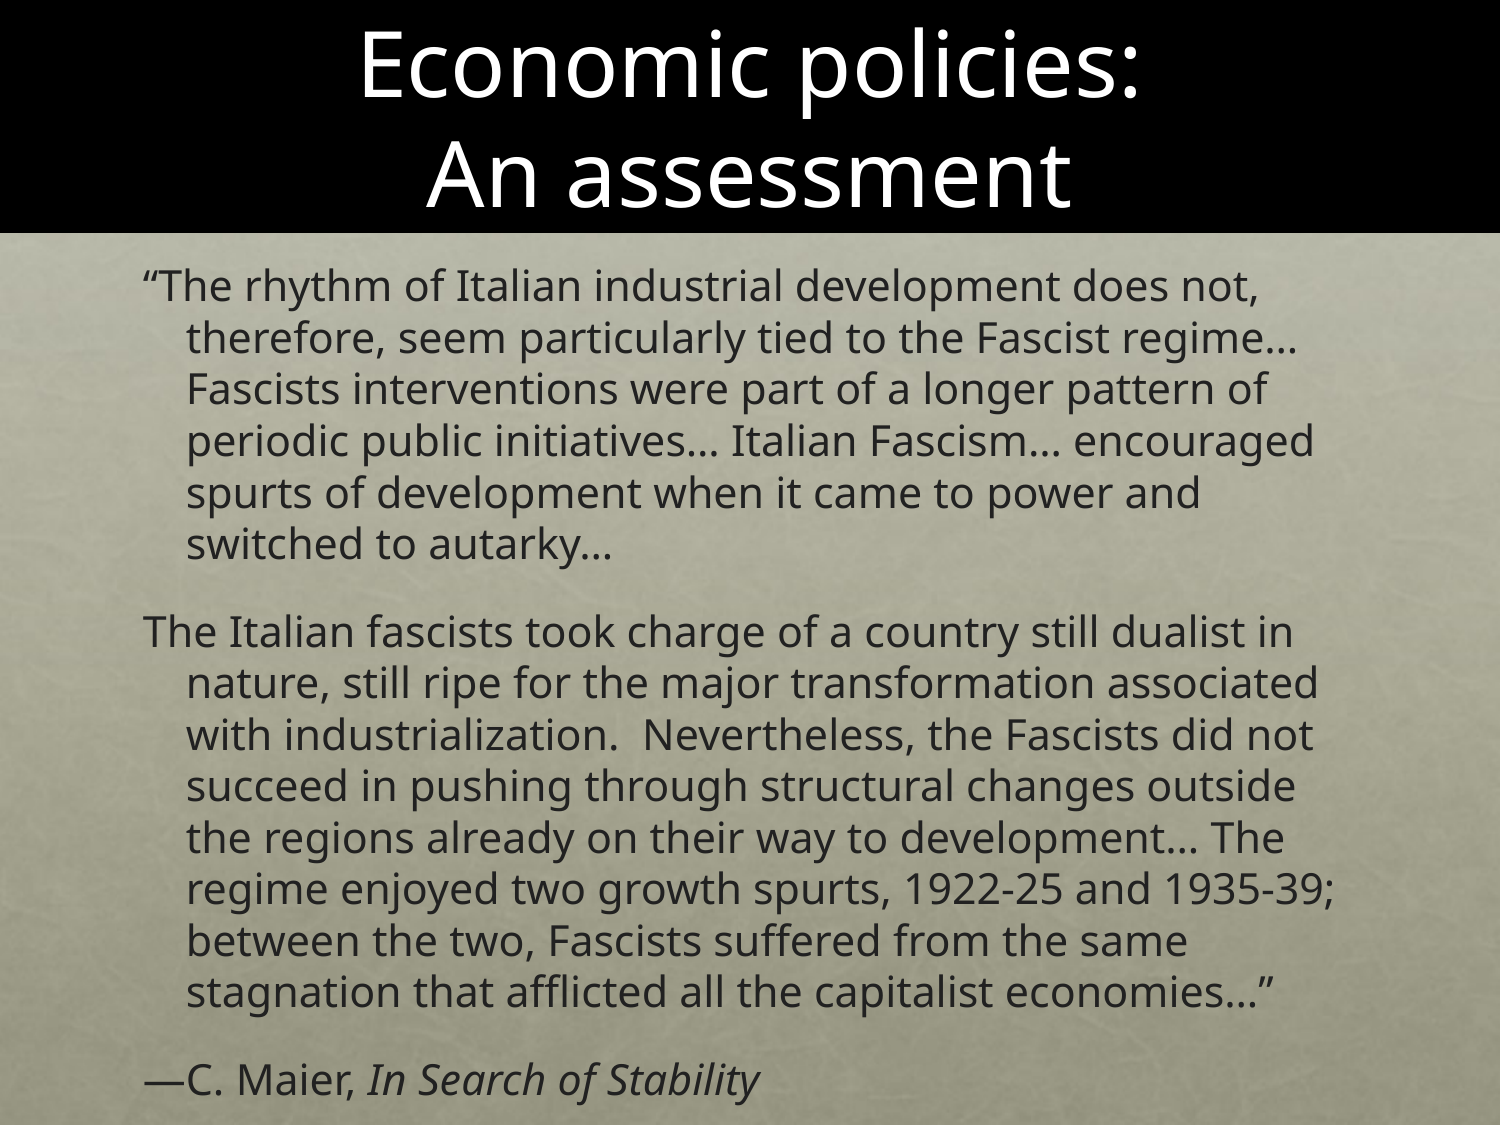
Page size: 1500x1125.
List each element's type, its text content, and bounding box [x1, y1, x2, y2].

title Economic policies: An assessment [127, 10, 1372, 221]
list “The rhythm of Italian industrial development does not, therefore, seem particularly tied to the Fascist regime… Fascists interventions were part of a longer pattern of periodic public initiatives… Italian Fascism… encouraged spurts of development when it came to power and switched to autarky… The Italian fascists took charge of a country still dualist in nature, still ripe for the major transformation associated with industrialization. Nevertheless, the Fascists did not succeed in pushing through structural changes outside the regions already on their way to development… The regime enjoyed two growth spurts, 1922-25 and 1935-39; between the two, Fascists suffered from the same stagnation that afflicted all the capitalist economies…” —C. Maier, In Search of Stability [127, 251, 1372, 1125]
picture [0, 214, 1500, 1125]
